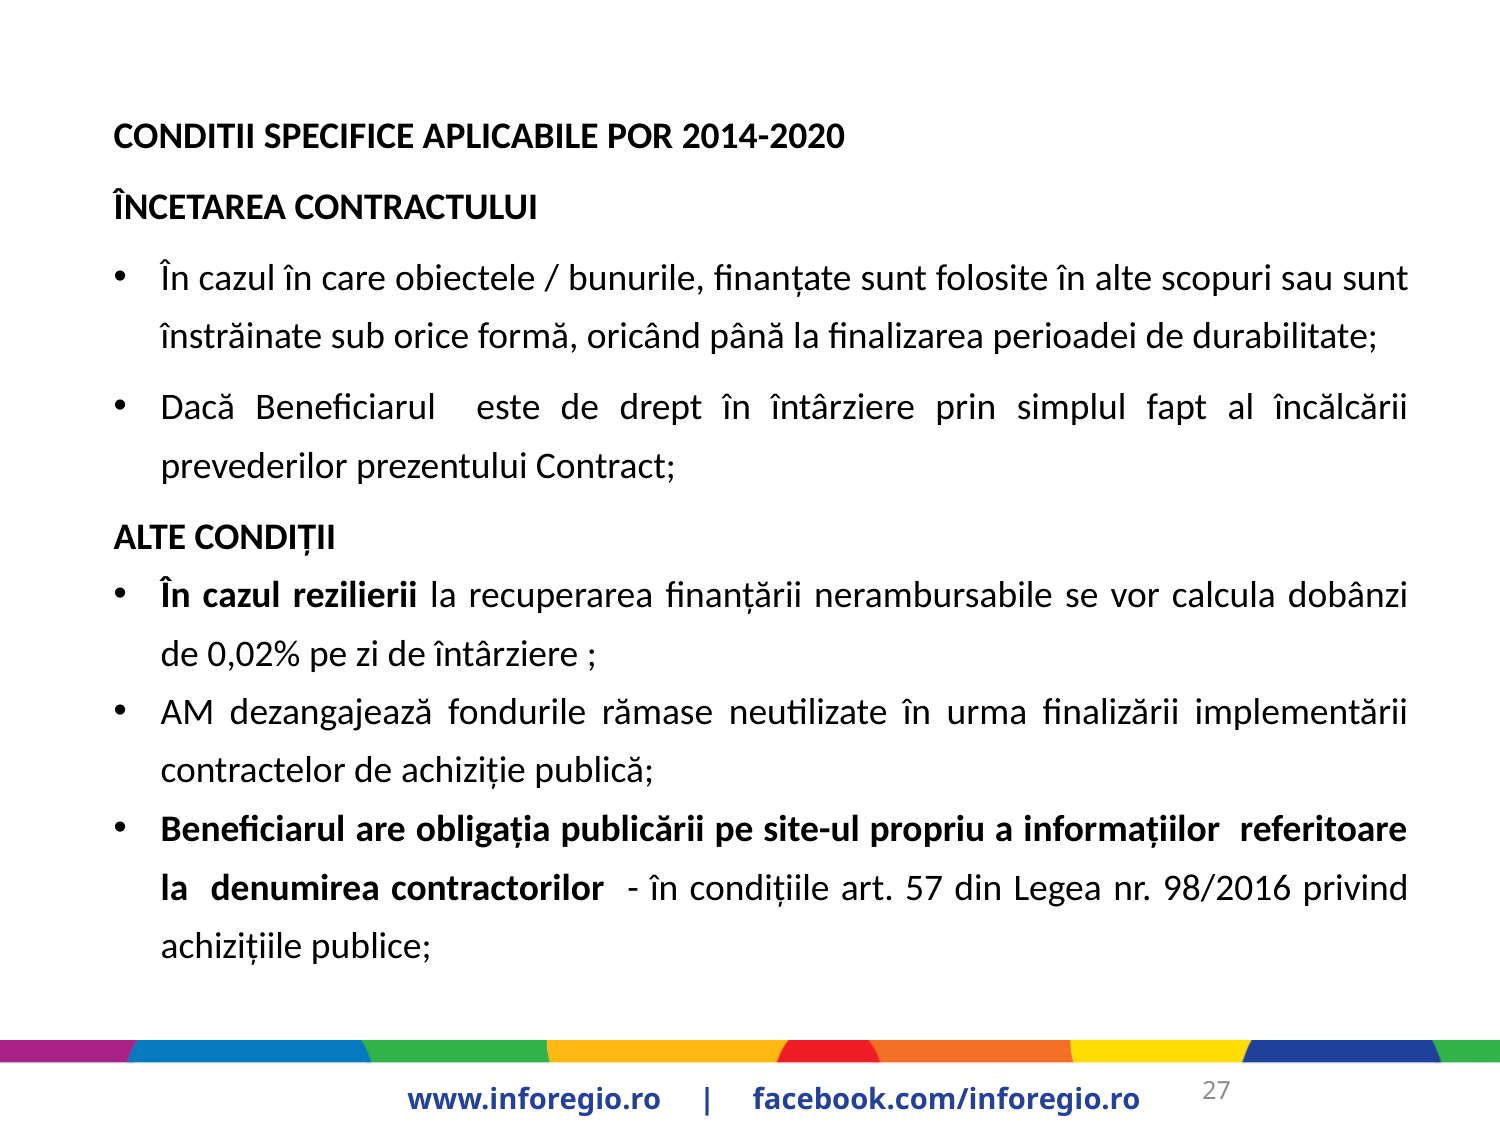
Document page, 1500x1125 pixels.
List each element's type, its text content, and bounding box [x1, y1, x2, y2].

picture [76, 125, 337, 451]
text_box www.inforegio.ro | facebook.com/inforegio.ro [392, 1075, 1156, 1123]
slide_number 27 [1163, 1075, 1247, 1122]
text_box CONDITII SPECIFICE APLICABILE POR 2014-2020 ÎNCETAREA CONTRACTULUI În cazul în care obiectele / bunurile, finanţate sunt folosite în alte scopuri sau sunt înstrăinate sub orice formă, oricând până la finalizarea perioadei de durabilitate; Dacă Beneficiarul este de drept în întârziere prin simplul fapt al încălcării prevederilor prezentului Contract; ALTE CONDIȚII În cazul rezilierii la recuperarea finanțării nerambursabile se vor calcula dobânzi de 0,02% pe zi de întârziere ; AM dezangajează fondurile rămase neutilizate în urma finalizării implementării contractelor de achiziție publică; Beneficiarul are obligația publicării pe site-ul propriu a informațiilor referitoare la denumirea contractorilor - în condițiile art. 57 din Legea nr. 98/2016 privind achizițiile publice; [98, 89, 1424, 974]
picture [0, 1040, 1500, 1066]
